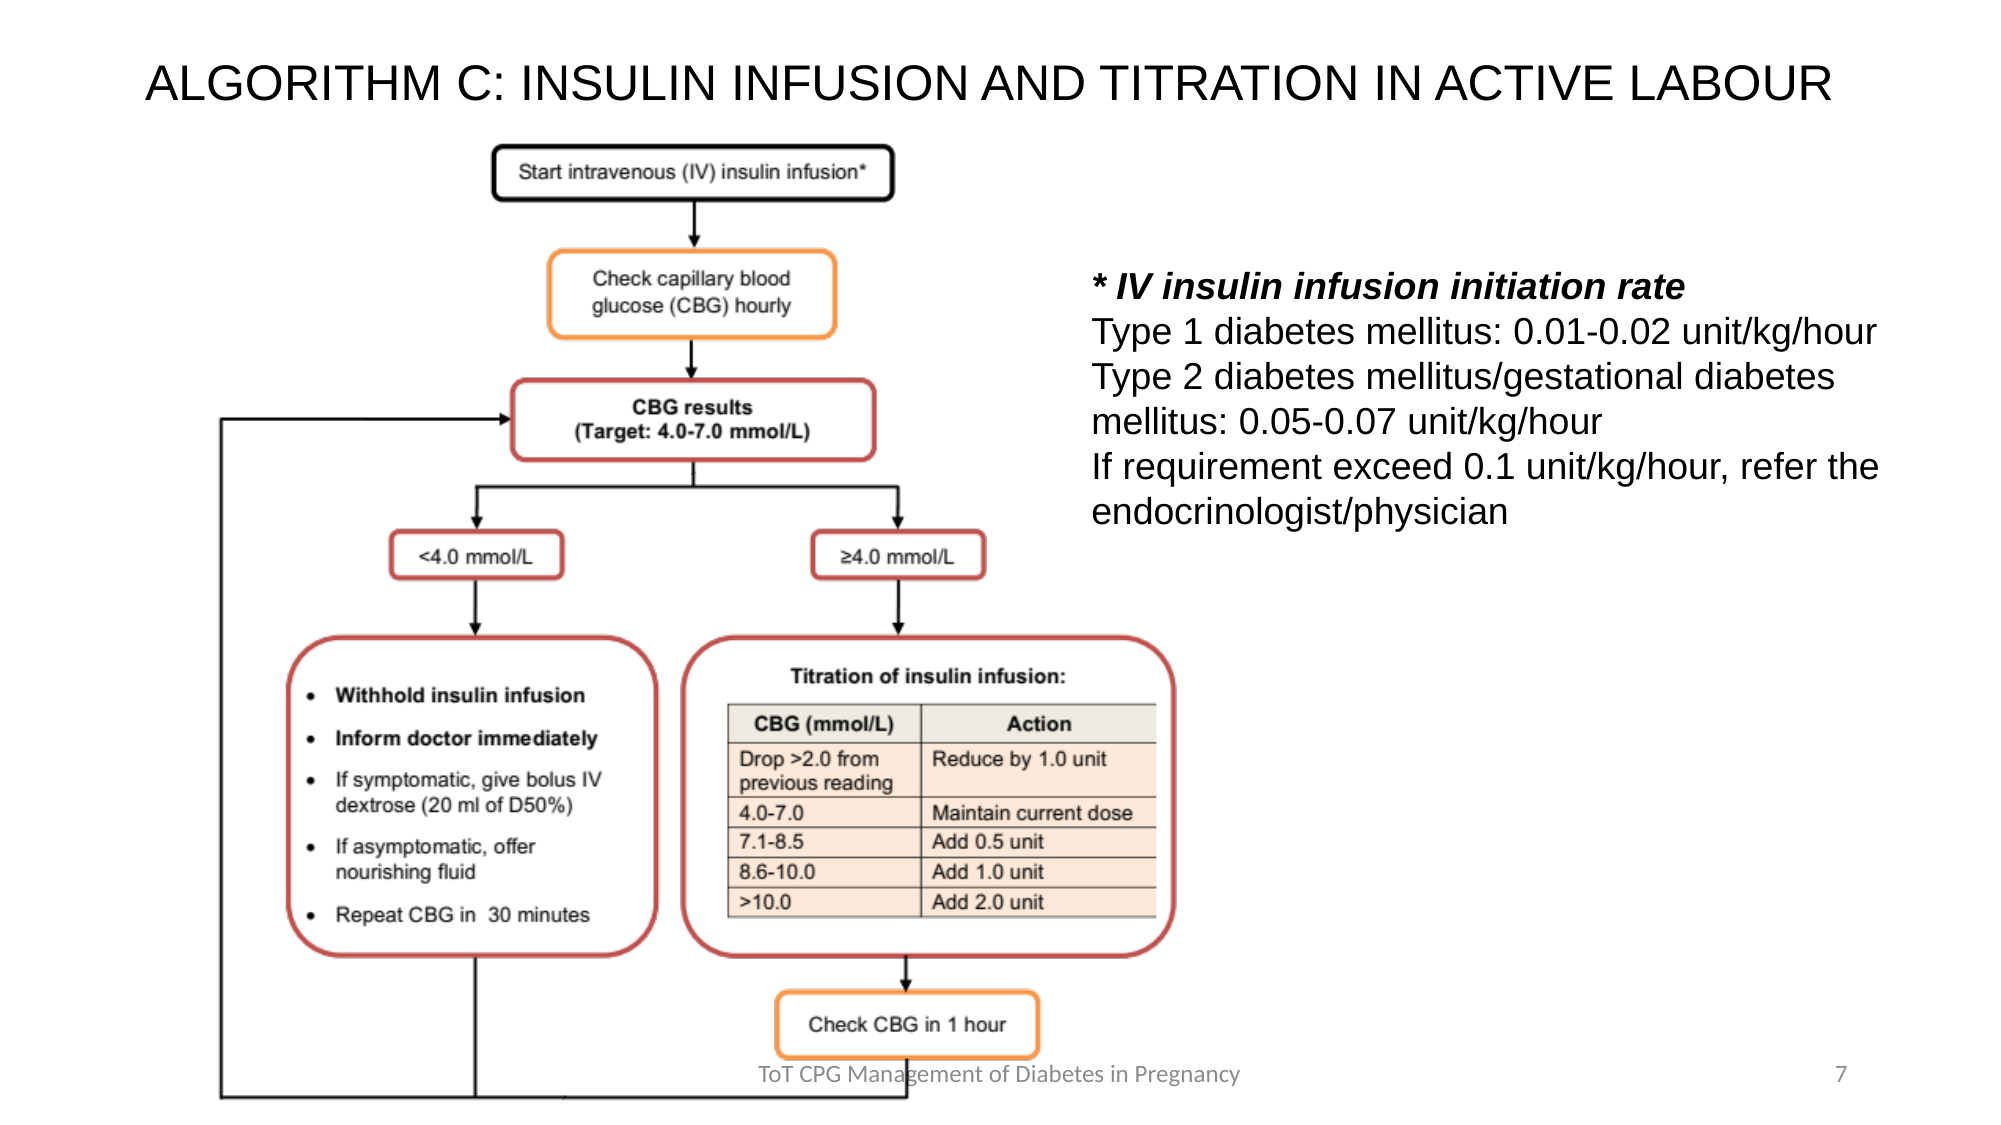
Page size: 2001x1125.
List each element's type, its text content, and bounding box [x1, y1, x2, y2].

footer ToT CPG Management of Diabetes in Pregnancy [1185, 1042, 1338, 1103]
slide_number 7 [1412, 1042, 1863, 1103]
picture [203, 141, 1185, 1125]
text_box * IV insulin infusion initiation rate Type 1 diabetes mellitus: 0.01-0.02 unit/kg/hour Type 2 diabetes mellitus/gestational diabetes mellitus: 0.05-0.07 unit/kg/hour If requirement exceed 0.1 unit/kg/hour, refer the endocrinologist/physician [1185, 254, 1947, 540]
title ALGORITHM C: INSULIN INFUSION AND TITRATION IN ACTIVE LABOUR [47, 27, 1947, 142]
